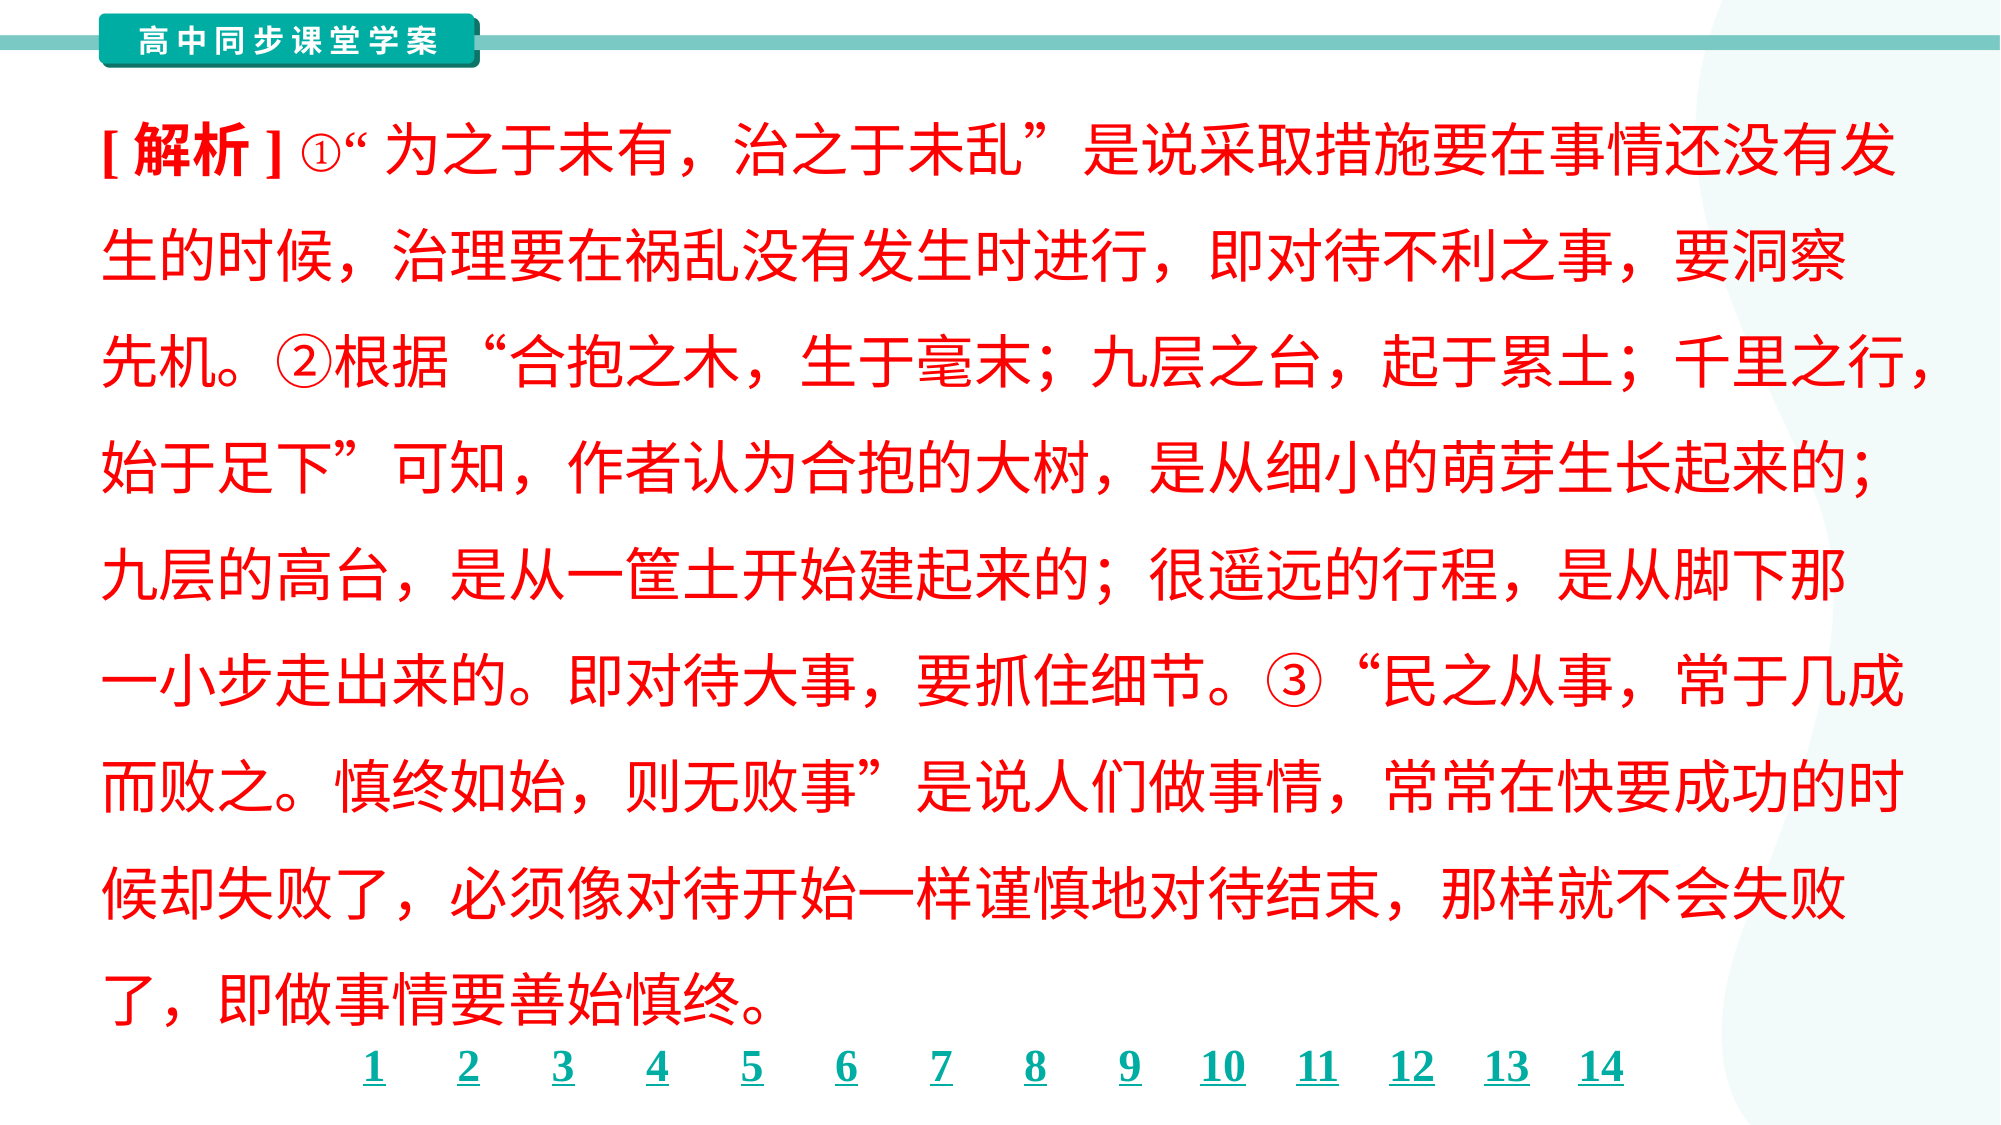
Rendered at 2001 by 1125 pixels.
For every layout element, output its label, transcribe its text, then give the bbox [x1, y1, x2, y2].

picture [0, 0, 2000, 1125]
text_box [解析] ①“为之于未有，治之于未乱”是说采取措施要在事情还没有发 生的时候，治理要在祸乱没有发生时进行，即对待不利之事，要洞察 先机。②根据“合抱之木，生于毫末；九层之台，起于累土；千里之行， 始于足下”可知，作者认为合抱的大树，是从细小的萌芽生长起来的； 九层的高台，是从一筐土开始建起来的；很遥远的行程，是从脚下那 一小步走出来的。即对待大事，要抓住细节。③“民之从事，常于几成 而败之。慎终如始，则无败事”是说人们做事情，常常在快要成功的时 候却失败了，必须像对待开始一样谨慎地对待结束，那样就不会失败 了，即做事情要善始慎终。 [100, 76, 1899, 1033]
